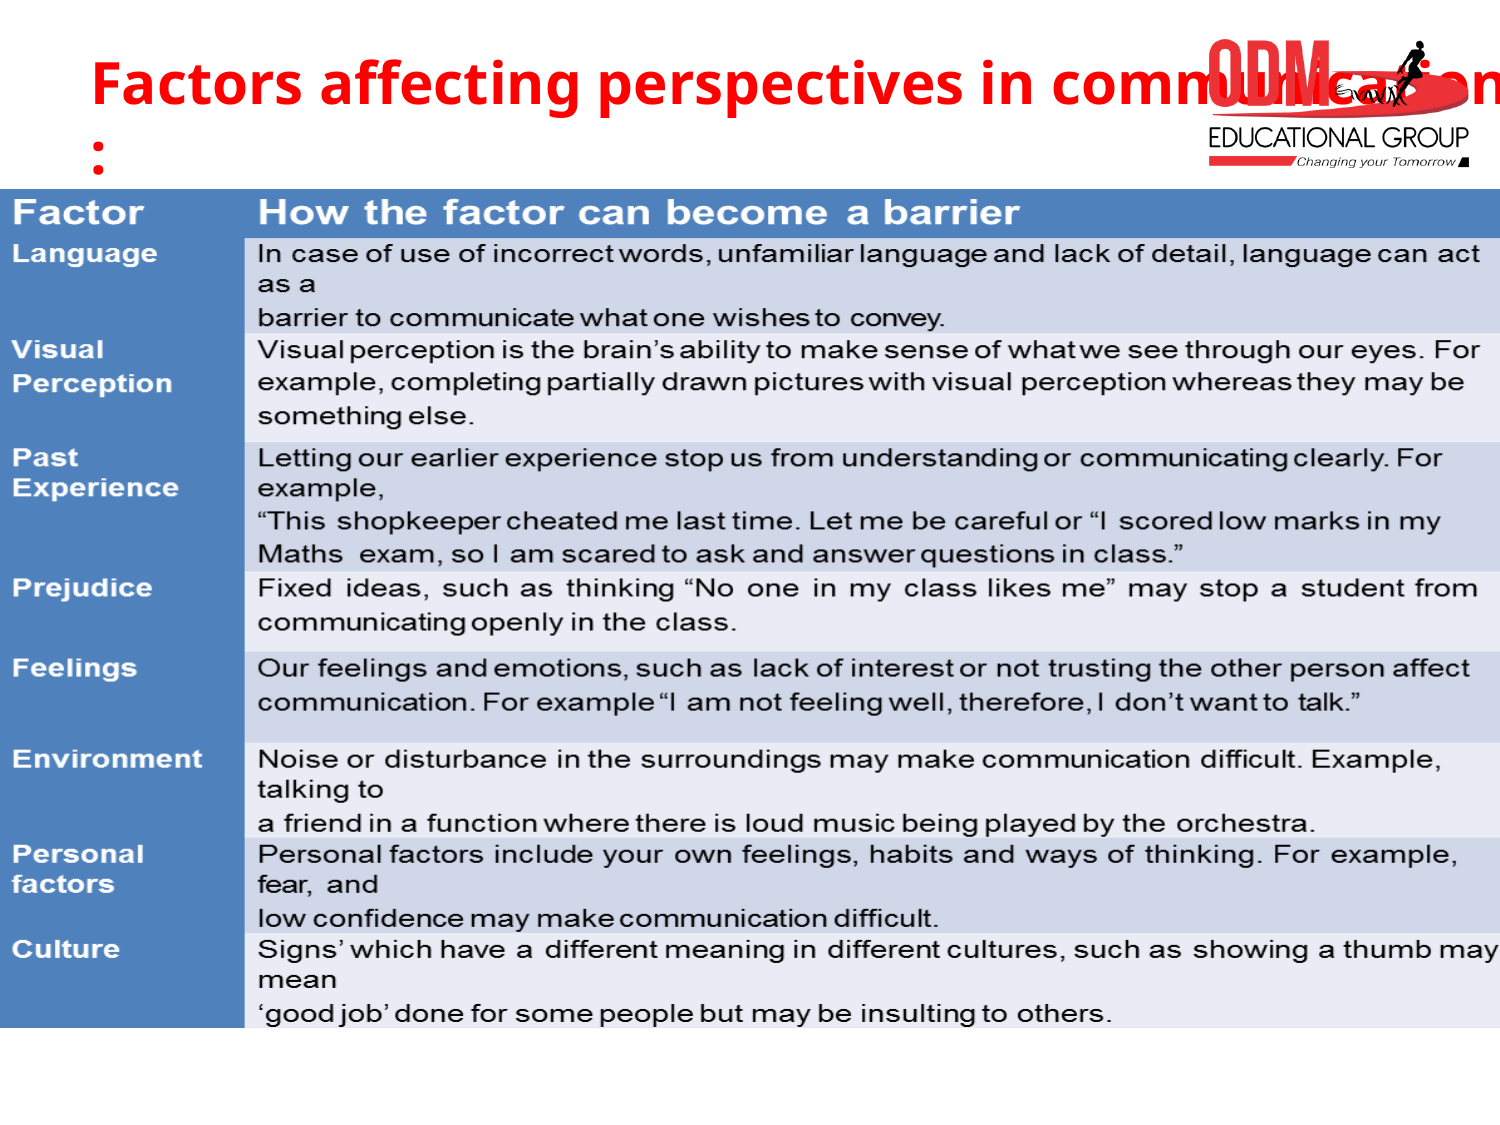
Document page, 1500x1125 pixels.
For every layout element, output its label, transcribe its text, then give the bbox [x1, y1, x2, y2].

picture [0, 178, 1500, 1042]
title Factors affecting perspectives in communication : [75, 0, 1500, 178]
picture [1209, 38, 1469, 168]
